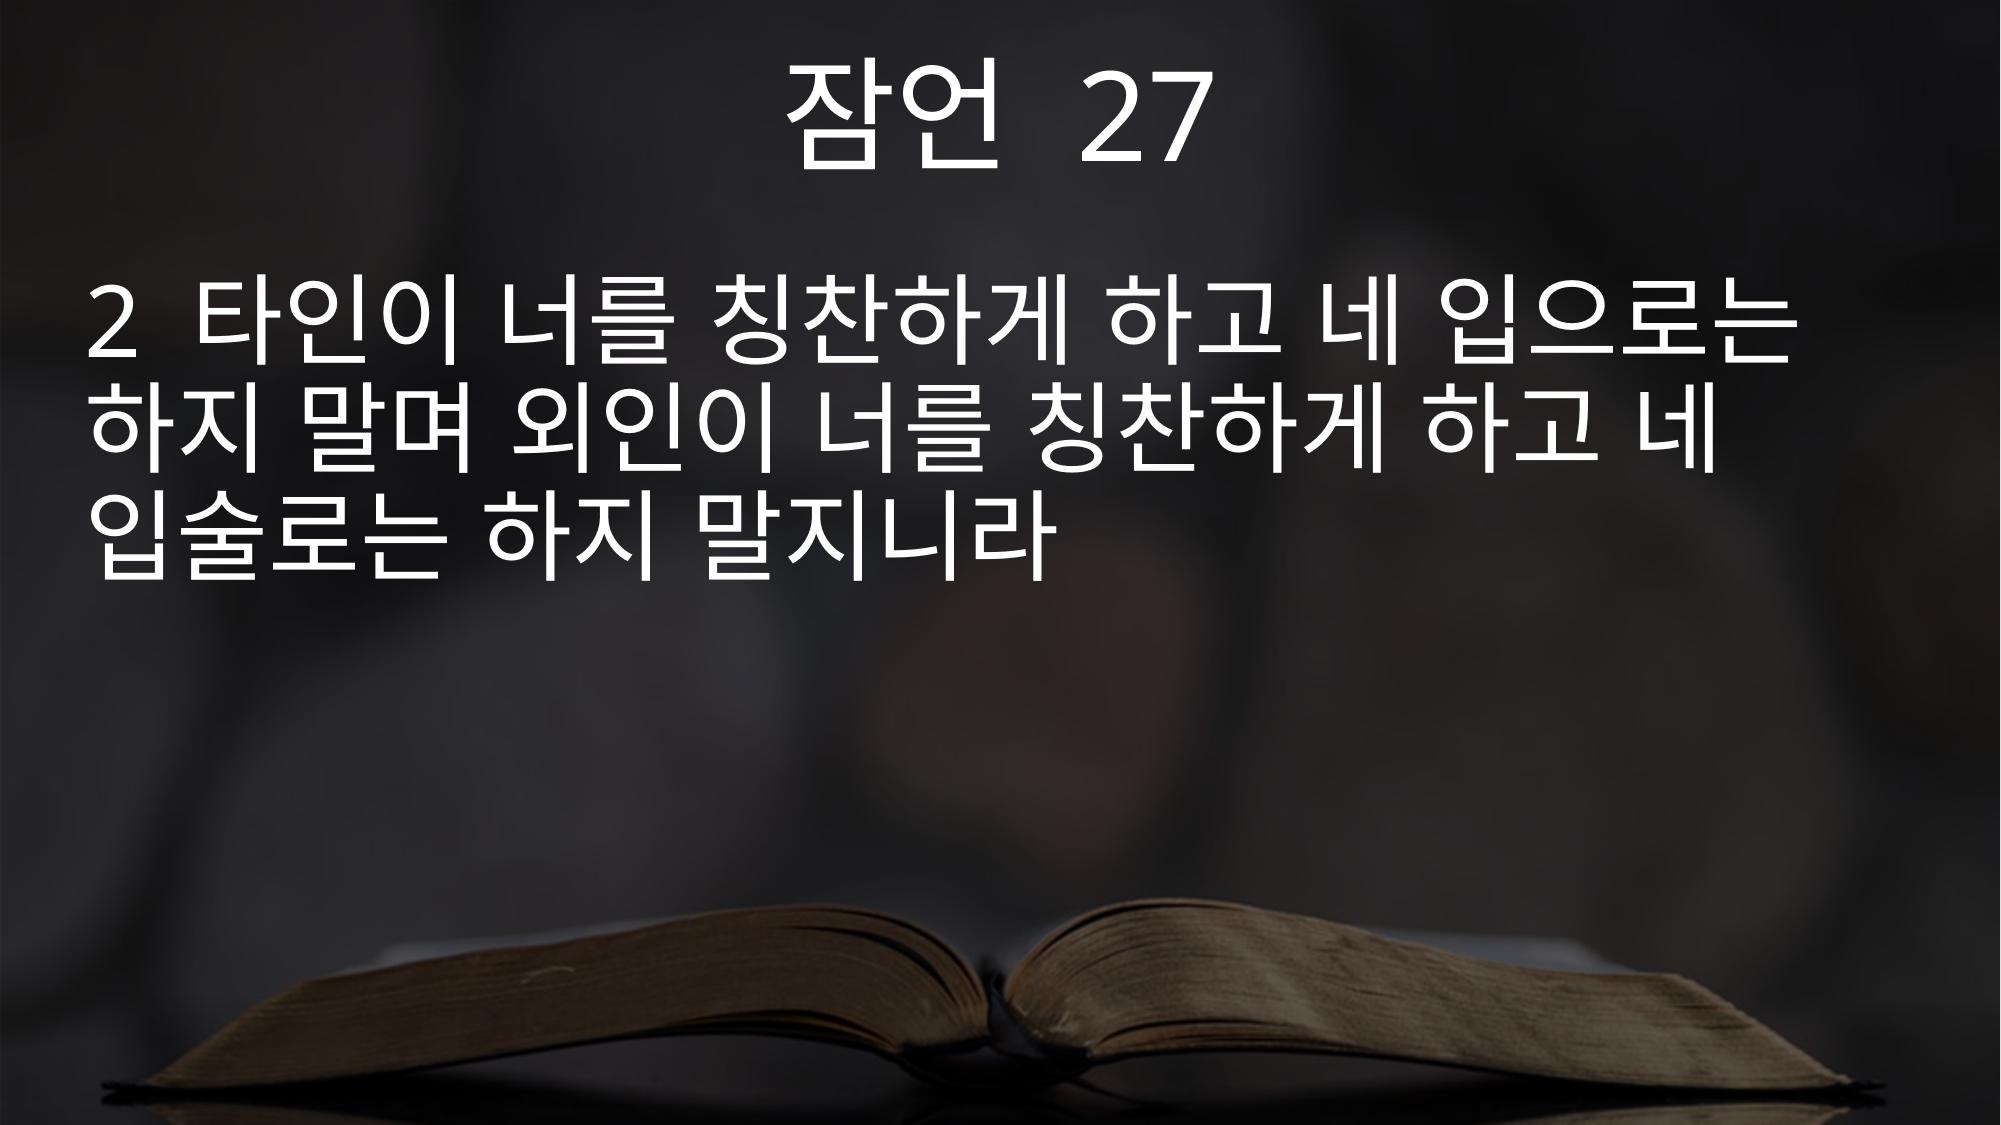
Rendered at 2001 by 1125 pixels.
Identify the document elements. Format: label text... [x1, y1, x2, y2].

list 2 타인이 너를 칭찬하게 하고 네 입으로는 하지 말며 외인이 너를 칭찬하게 하고 네 입술로는 하지 말지니라 [69, 263, 1953, 423]
picture [0, 0, 2001, 1125]
footer 잠언 27 [0, 32, 2000, 192]
